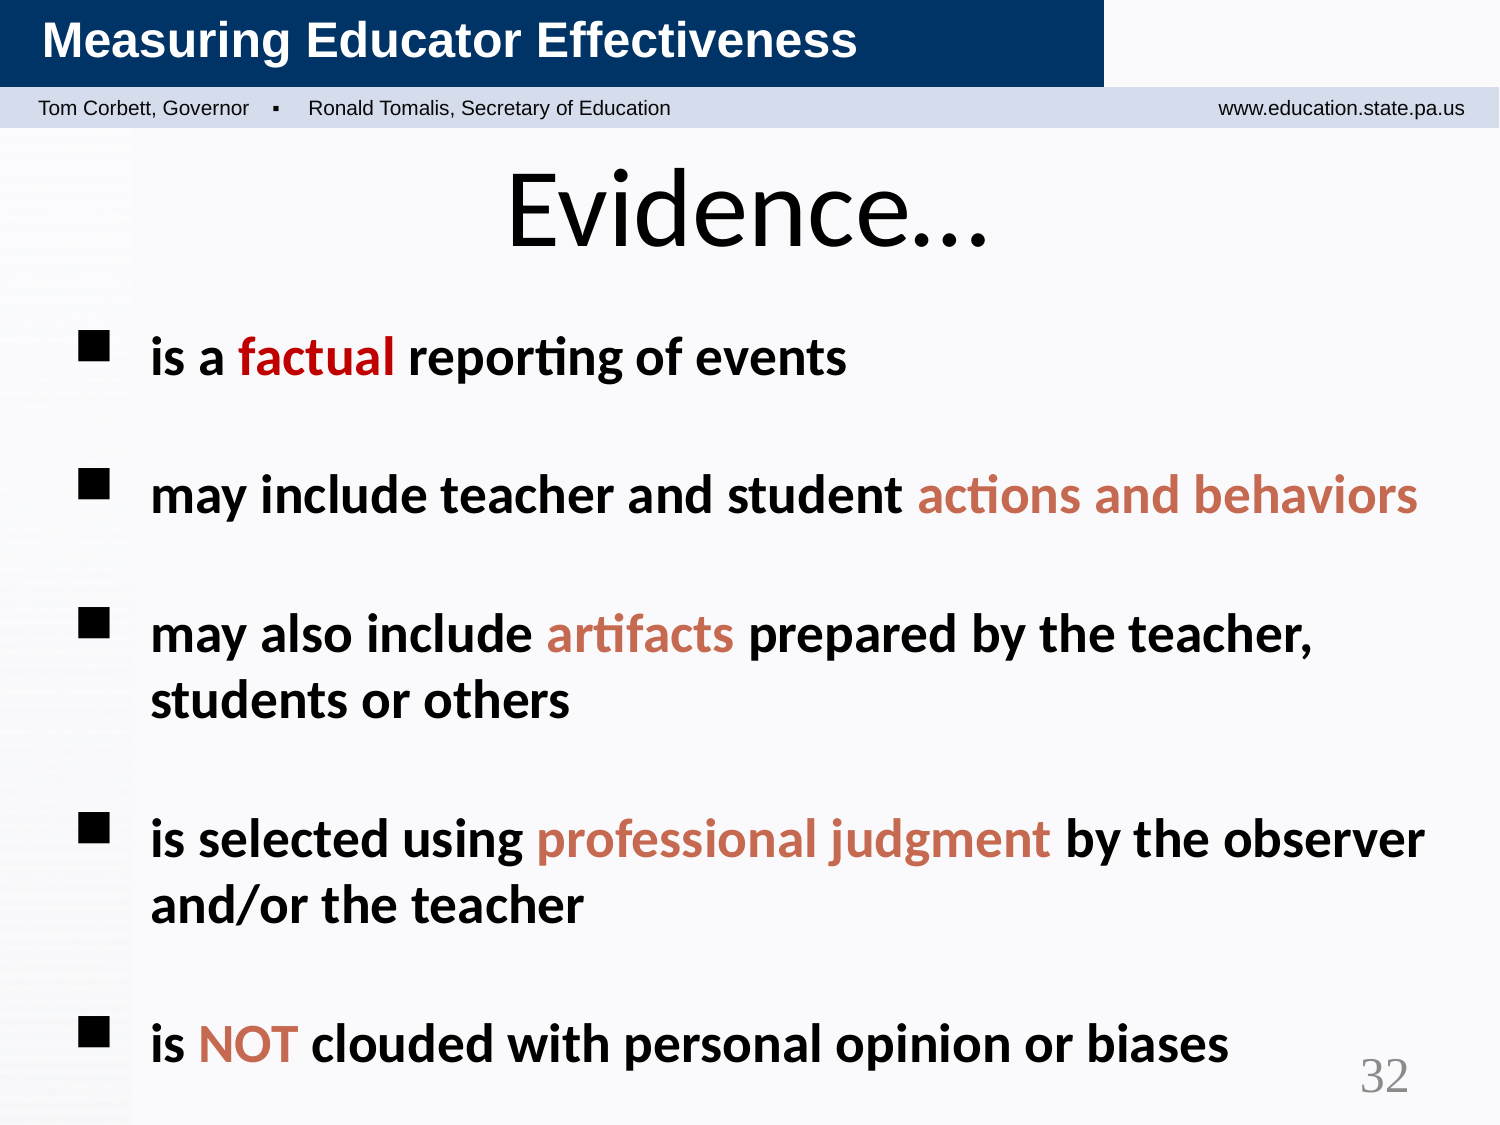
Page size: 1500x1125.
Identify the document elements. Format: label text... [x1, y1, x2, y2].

title Evidence… [72, 107, 1423, 296]
list is a factual reporting of events may include teacher and student actions and behaviors may also include artifacts prepared by the teacher, students or others is selected using professional judgment by the observer and/or the teacher is NOT clouded with personal opinion or biases [50, 312, 1442, 1088]
slide_number 32 [1074, 1042, 1425, 1103]
picture [0, 0, 1500, 1125]
